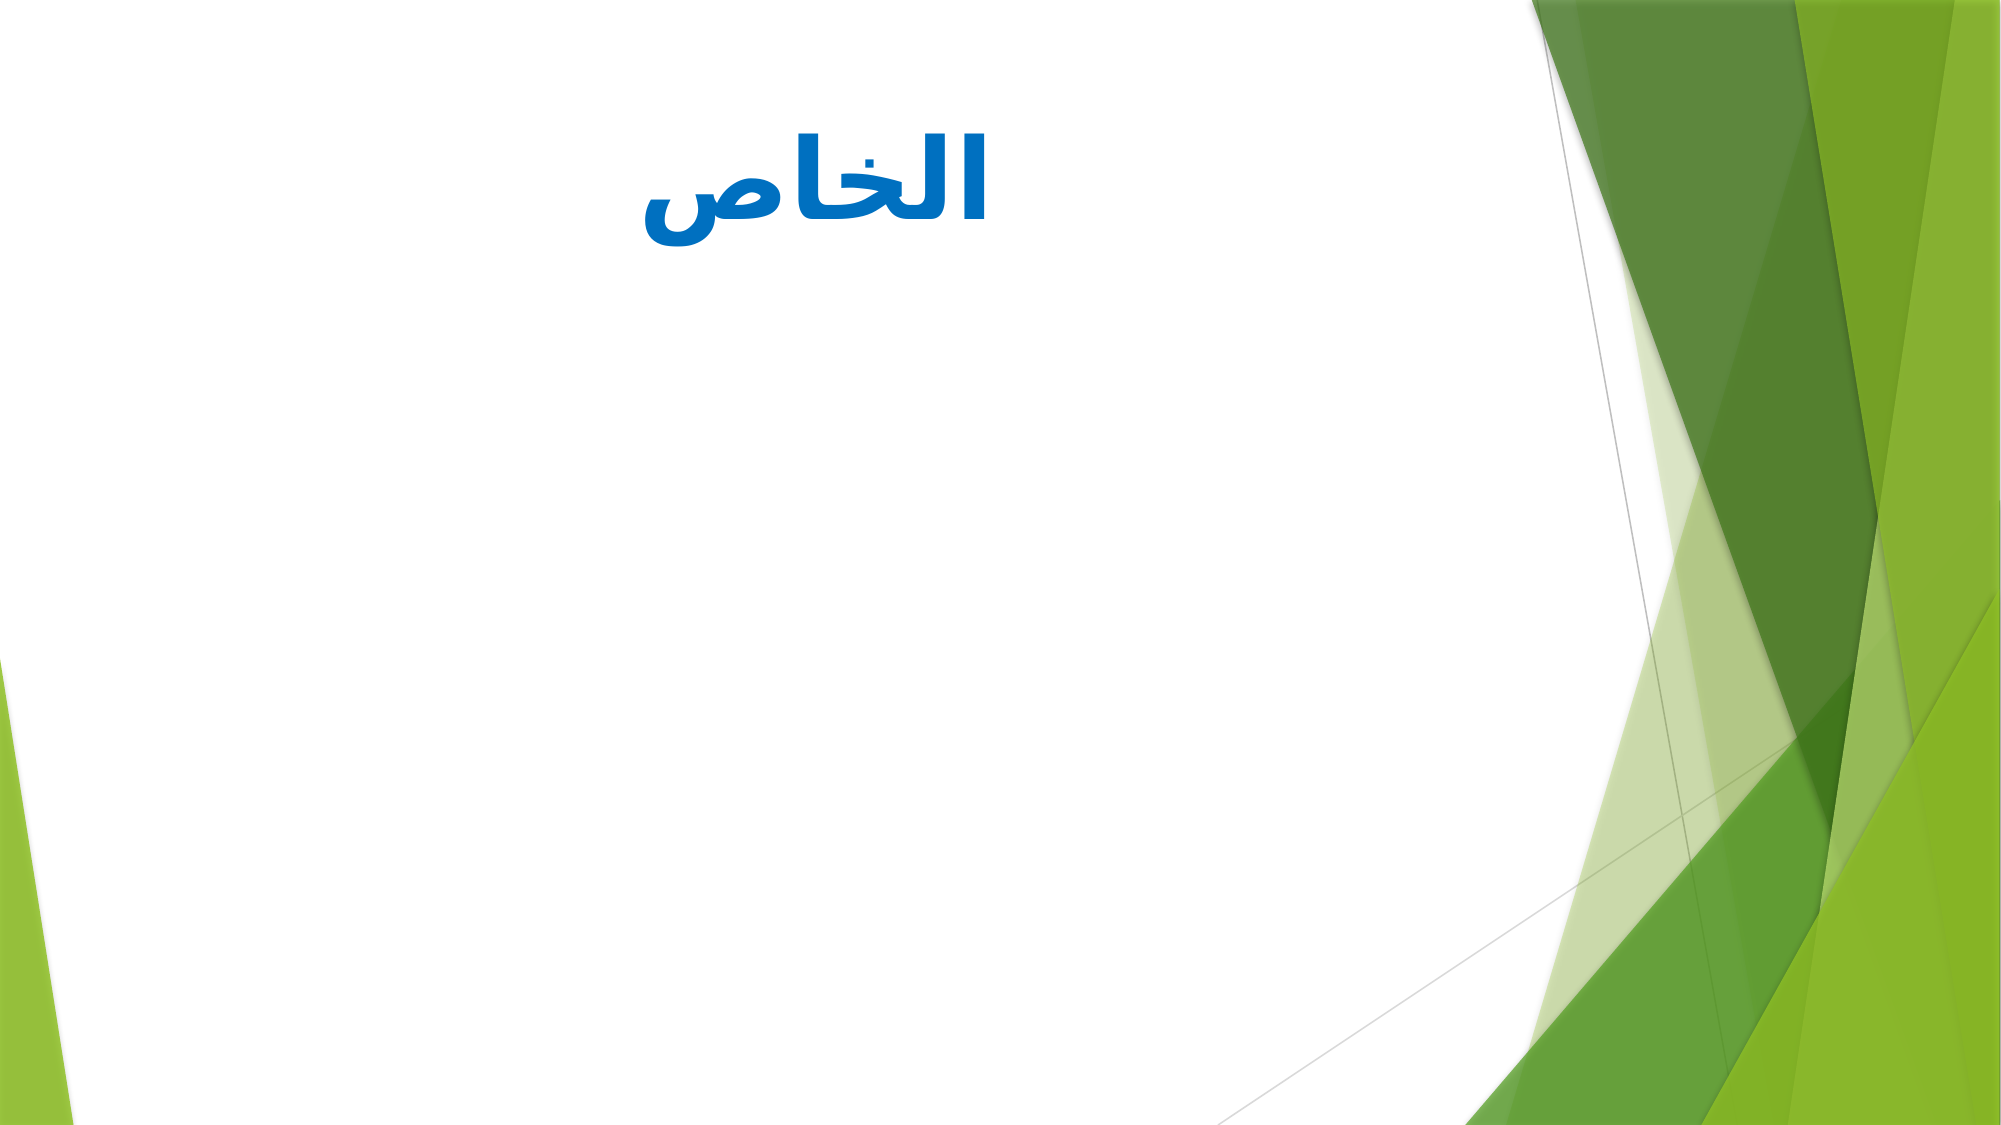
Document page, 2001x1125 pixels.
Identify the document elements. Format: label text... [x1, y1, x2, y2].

title الخاص [111, 99, 1522, 317]
